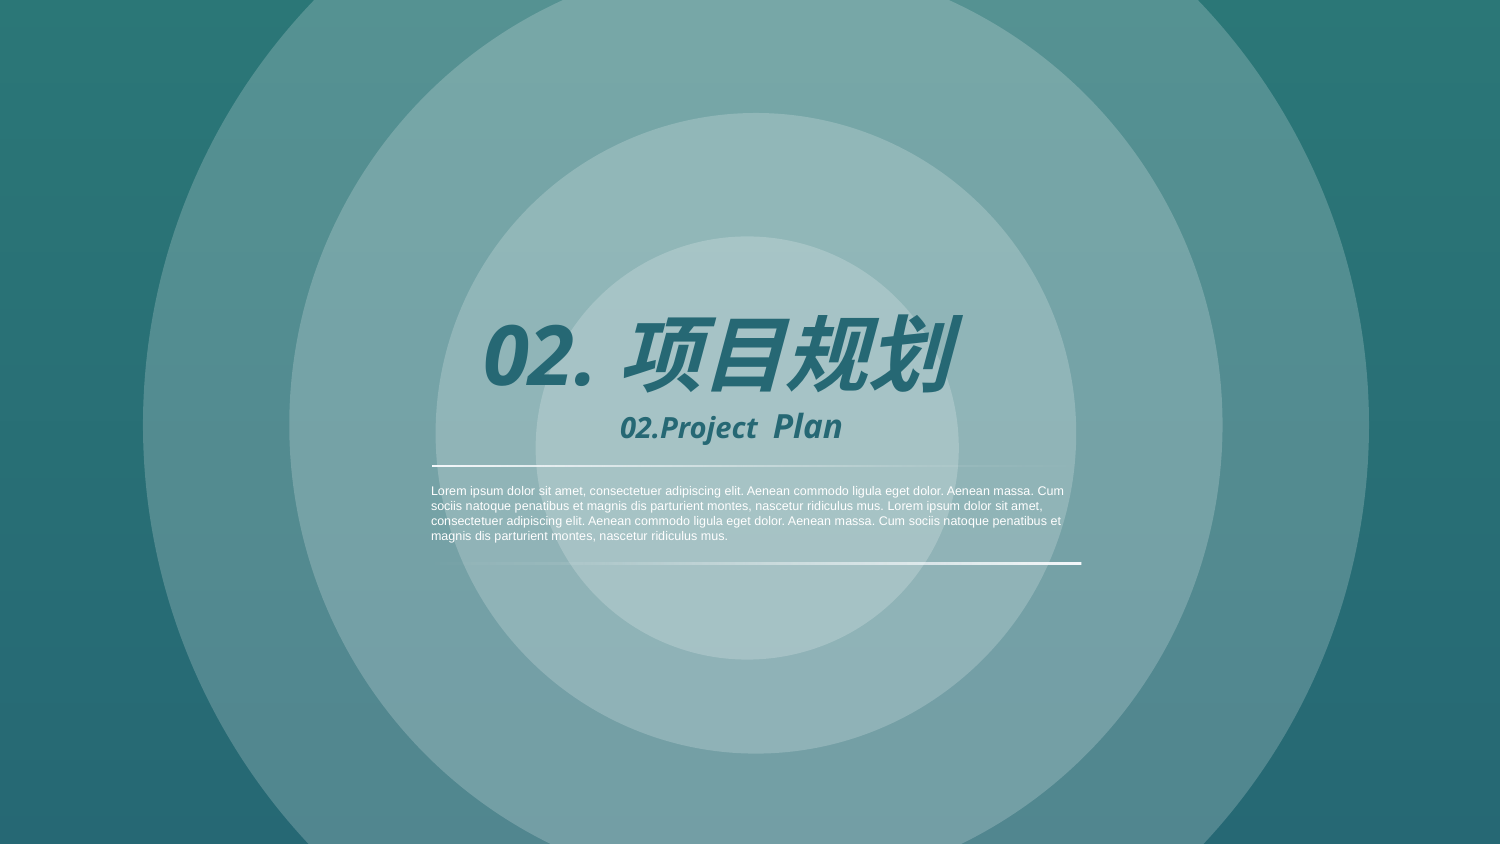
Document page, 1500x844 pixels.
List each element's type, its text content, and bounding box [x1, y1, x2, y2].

text_box 02.Project Plan [605, 397, 858, 453]
text_box Lorem ipsum dolor sit amet, consectetuer adipiscing elit. Aenean commodo ligula eget dolor. Aenean massa. Cum sociis natoque penatibus et magnis dis parturient montes, nascetur ridiculus mus. Lorem ipsum dolor sit amet, consectetuer adipiscing elit. Aenean commodo ligula eget dolor. Aenean massa. Cum sociis natoque penatibus et magnis dis parturient montes, nascetur ridiculus mus. [416, 475, 1090, 551]
text_box 02.项目规划 [468, 295, 967, 410]
picture [422, 562, 1083, 566]
picture [431, 464, 1092, 468]
